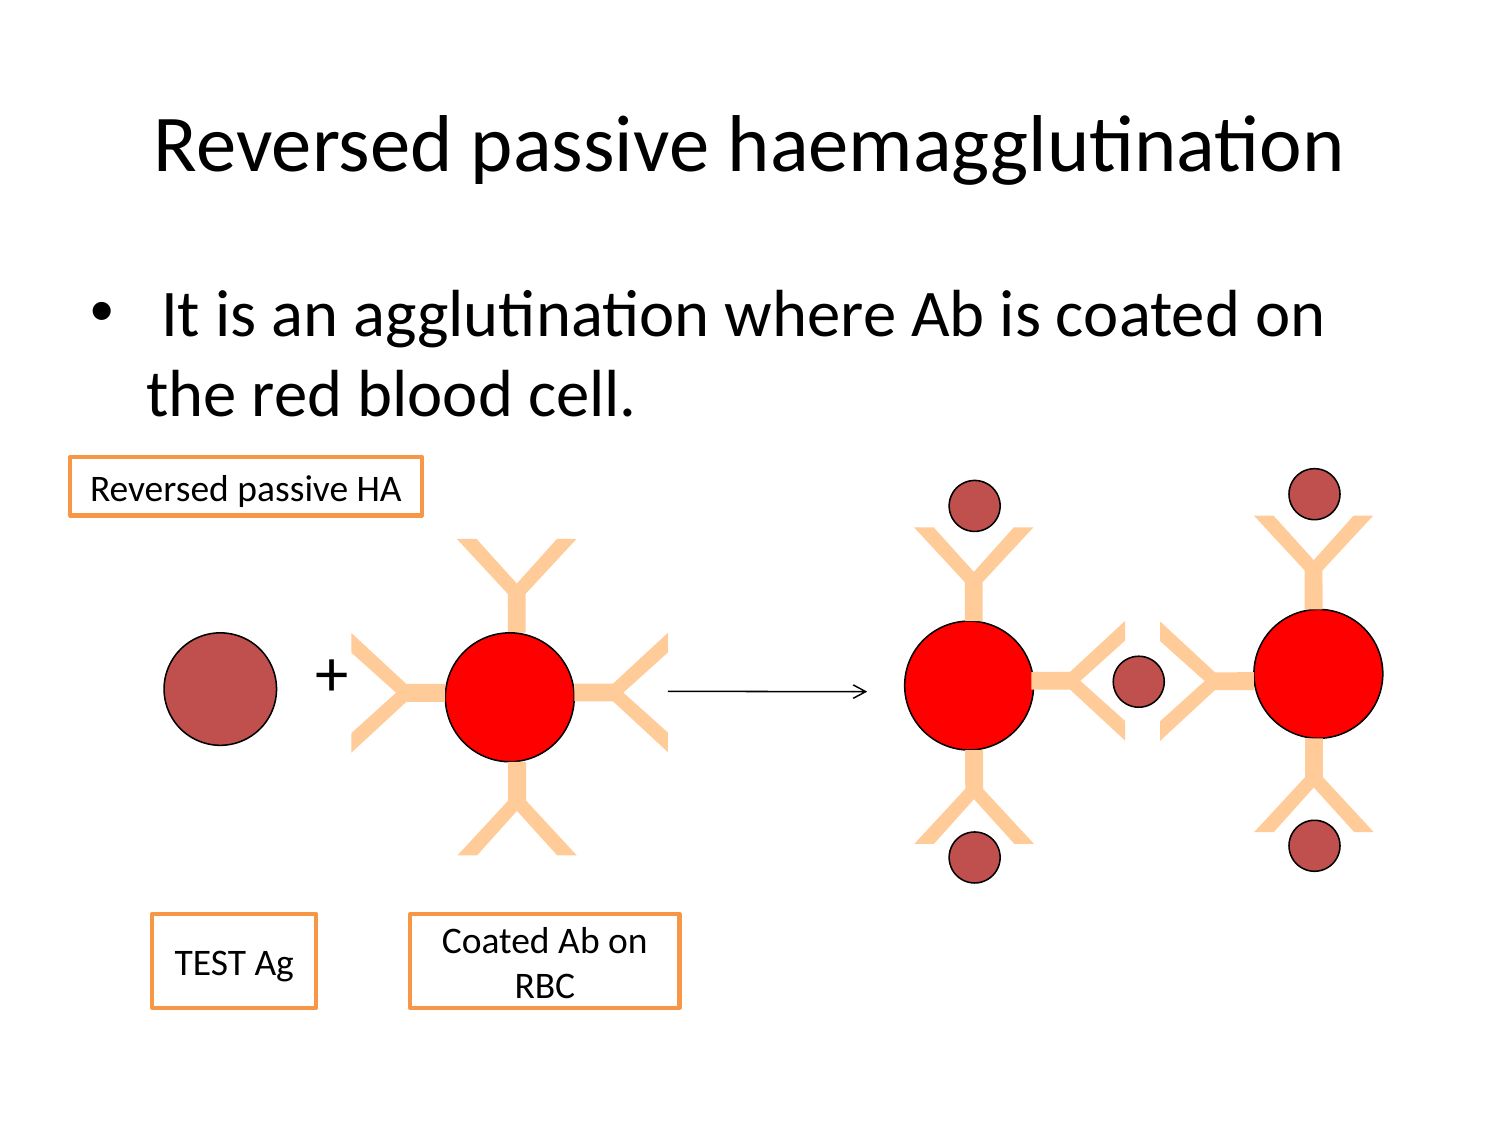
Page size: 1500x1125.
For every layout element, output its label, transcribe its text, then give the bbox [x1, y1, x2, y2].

text_box [1288, 820, 1341, 872]
text_box [949, 831, 1001, 883]
title Reversed passive haemagglutination [75, 45, 1425, 233]
text_box [904, 621, 1034, 750]
text_box Reversed passive HA [68, 455, 424, 518]
text_box Coated Ab on RBC [408, 912, 682, 1010]
text_box [1253, 609, 1383, 739]
list It is an agglutination where Ab is coated on the red blood cell. + [75, 262, 1425, 1005]
text_box [445, 632, 575, 762]
text_box [1113, 656, 1165, 708]
text_box [164, 632, 277, 746]
text_box [949, 480, 1001, 532]
text_box [1288, 468, 1341, 520]
text_box TEST Ag [150, 912, 318, 1010]
